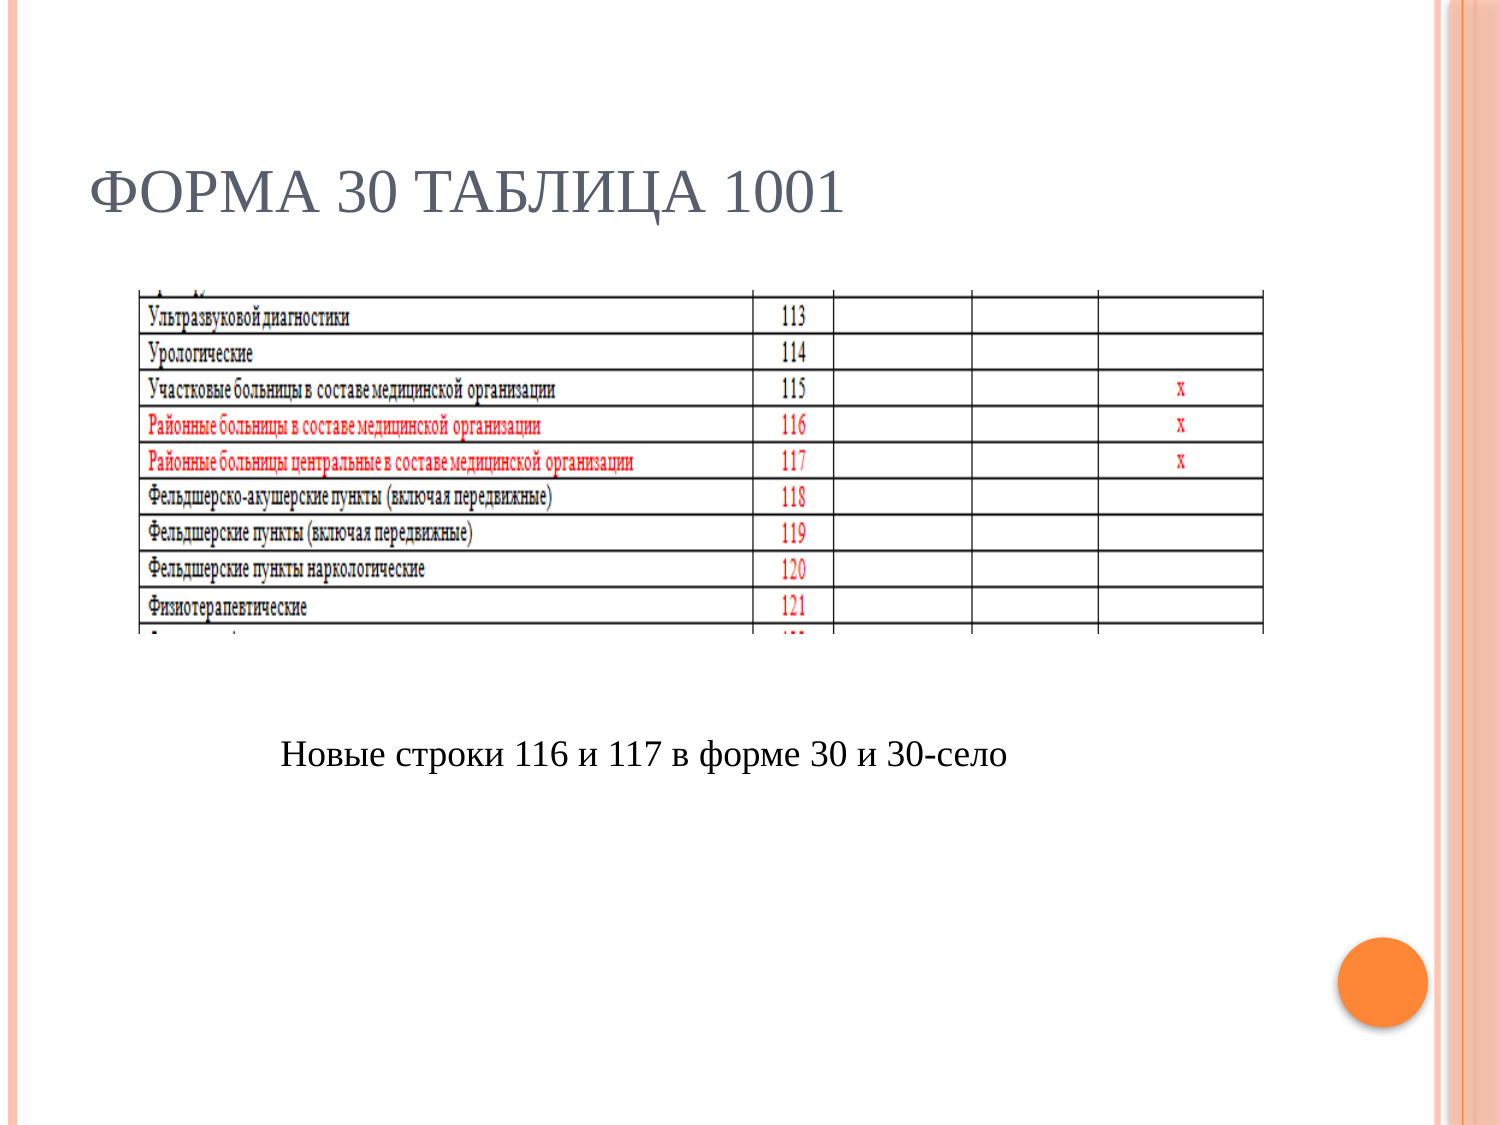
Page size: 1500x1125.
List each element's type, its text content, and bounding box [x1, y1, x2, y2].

title Форма 30 Таблица 1001 [75, 45, 1300, 233]
text_box Новые строки 116 и 117 в форме 30 и 30-село [265, 721, 1125, 782]
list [74, 290, 1301, 634]
